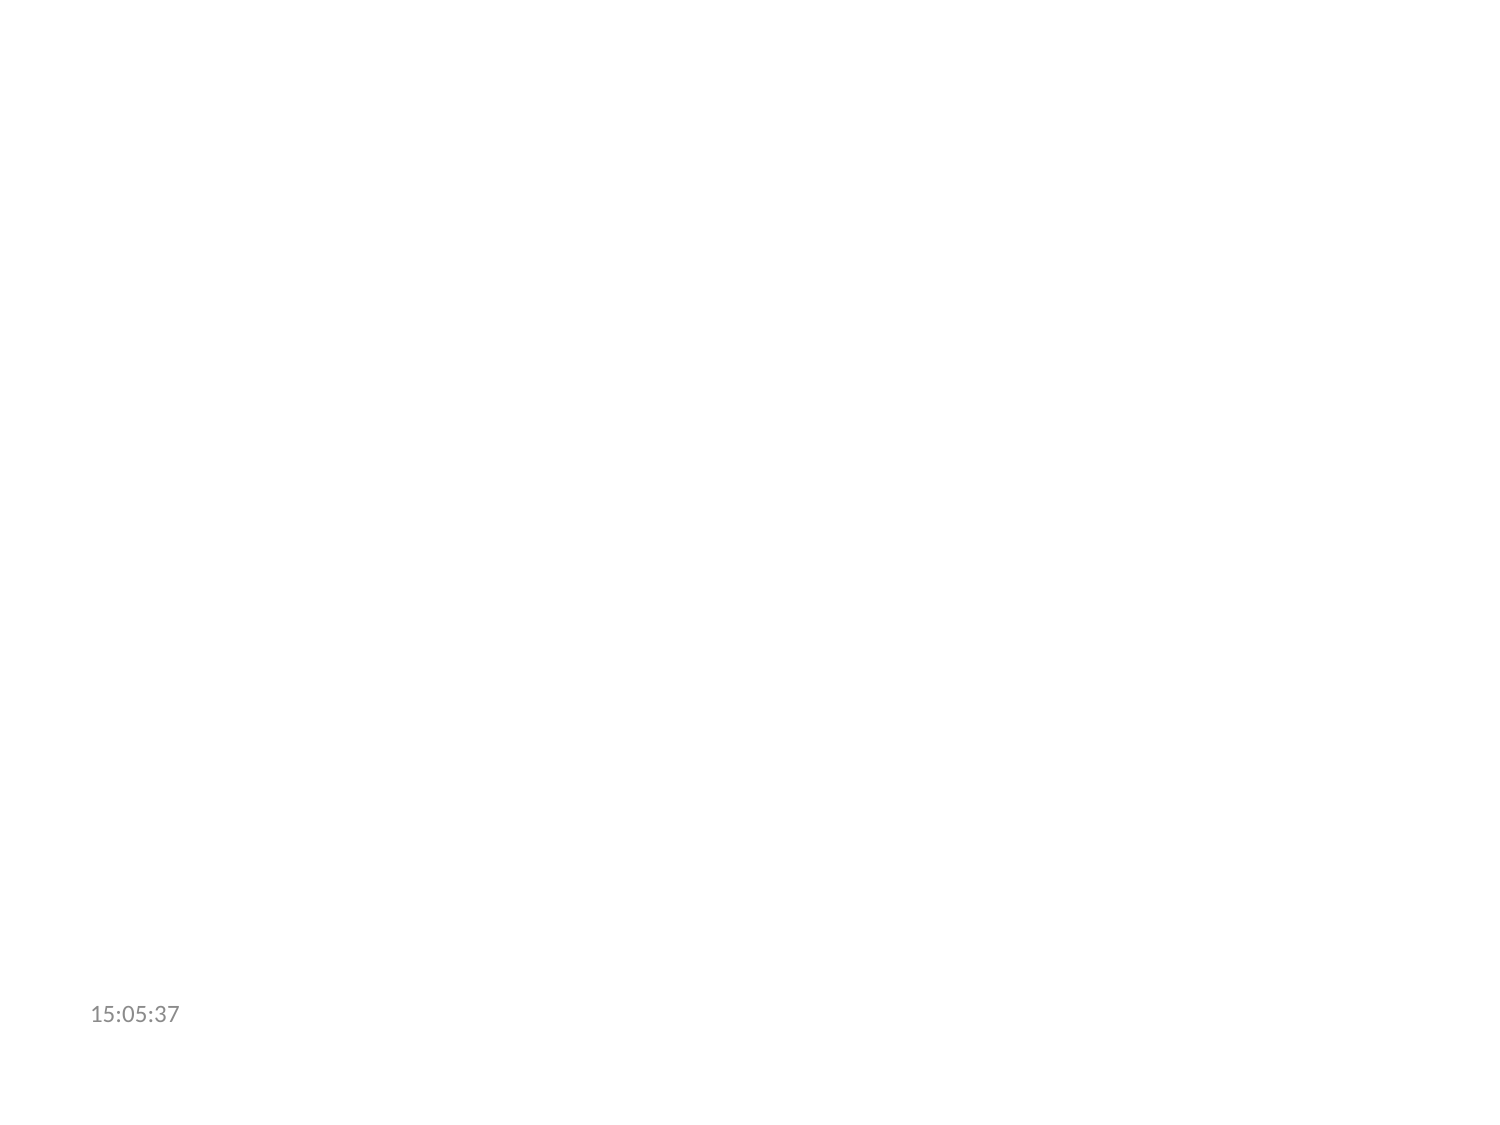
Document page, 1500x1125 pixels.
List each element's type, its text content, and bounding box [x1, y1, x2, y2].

text_box 15:35:09 [75, 982, 425, 1043]
